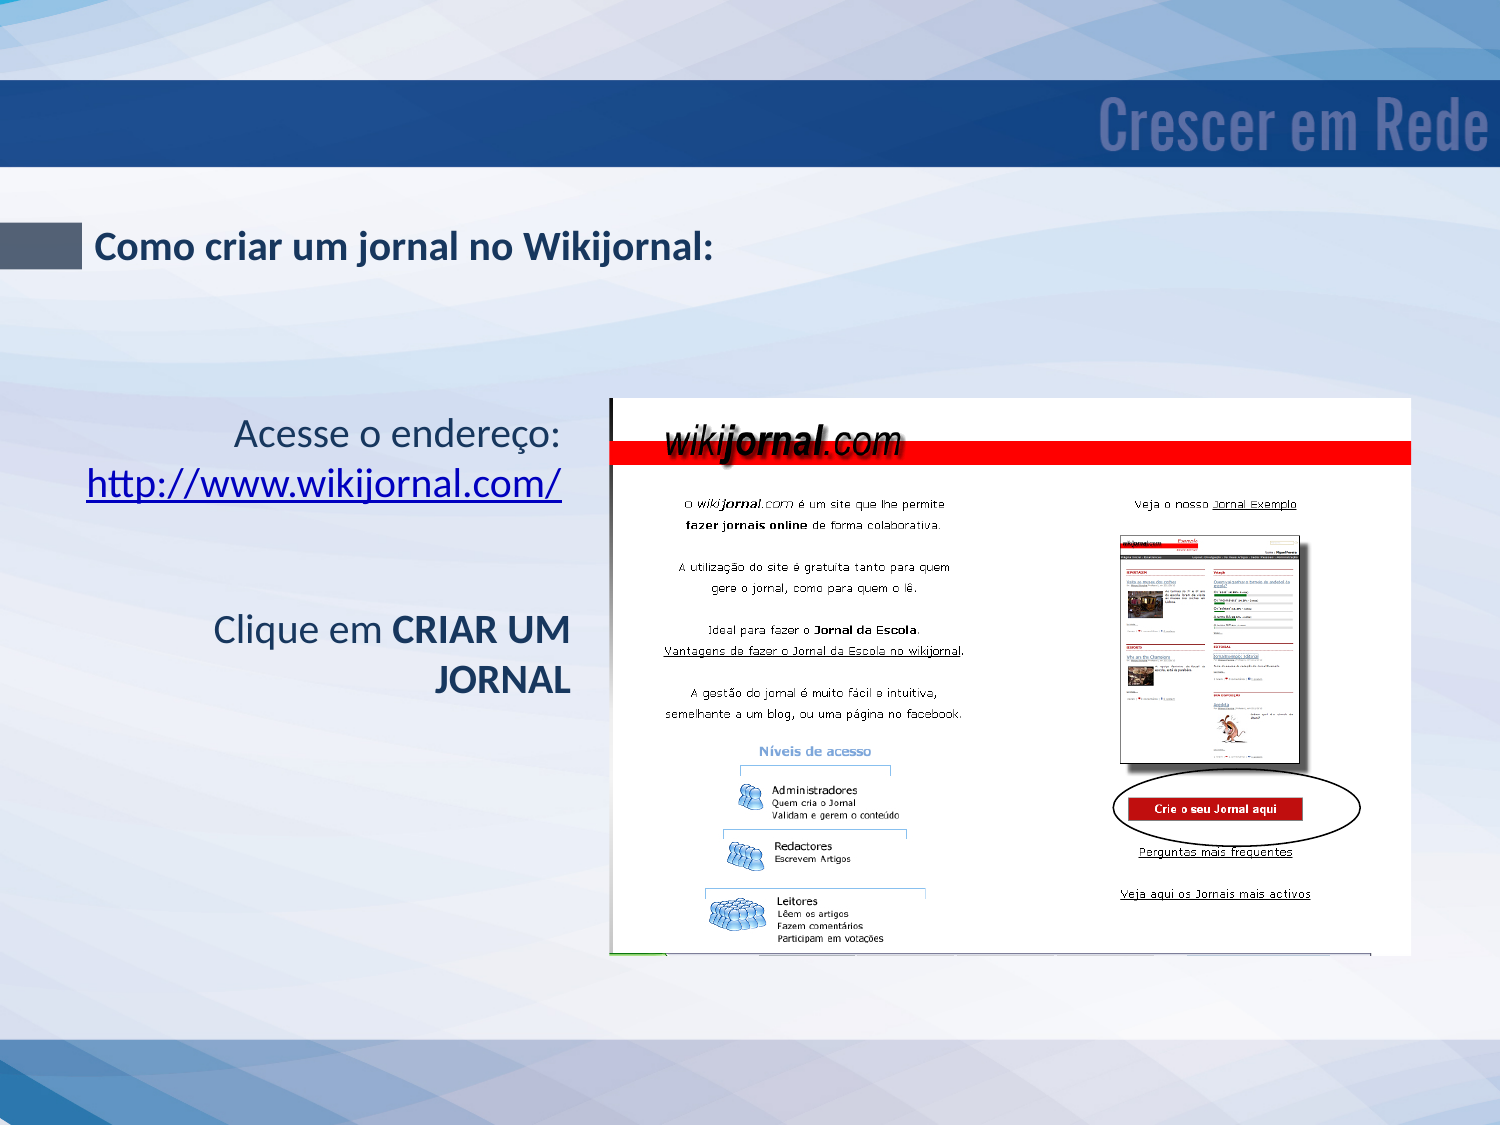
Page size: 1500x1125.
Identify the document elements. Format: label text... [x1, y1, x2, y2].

text_box Como criar um jornal no Wikijornal: [70, 210, 1418, 276]
text_box Acesse o endereço: http://www.wikijornal.com/ Clique em CRIAR UM JORNAL [70, 398, 586, 710]
picture [0, 0, 1500, 1125]
text_box [0, 220, 70, 272]
